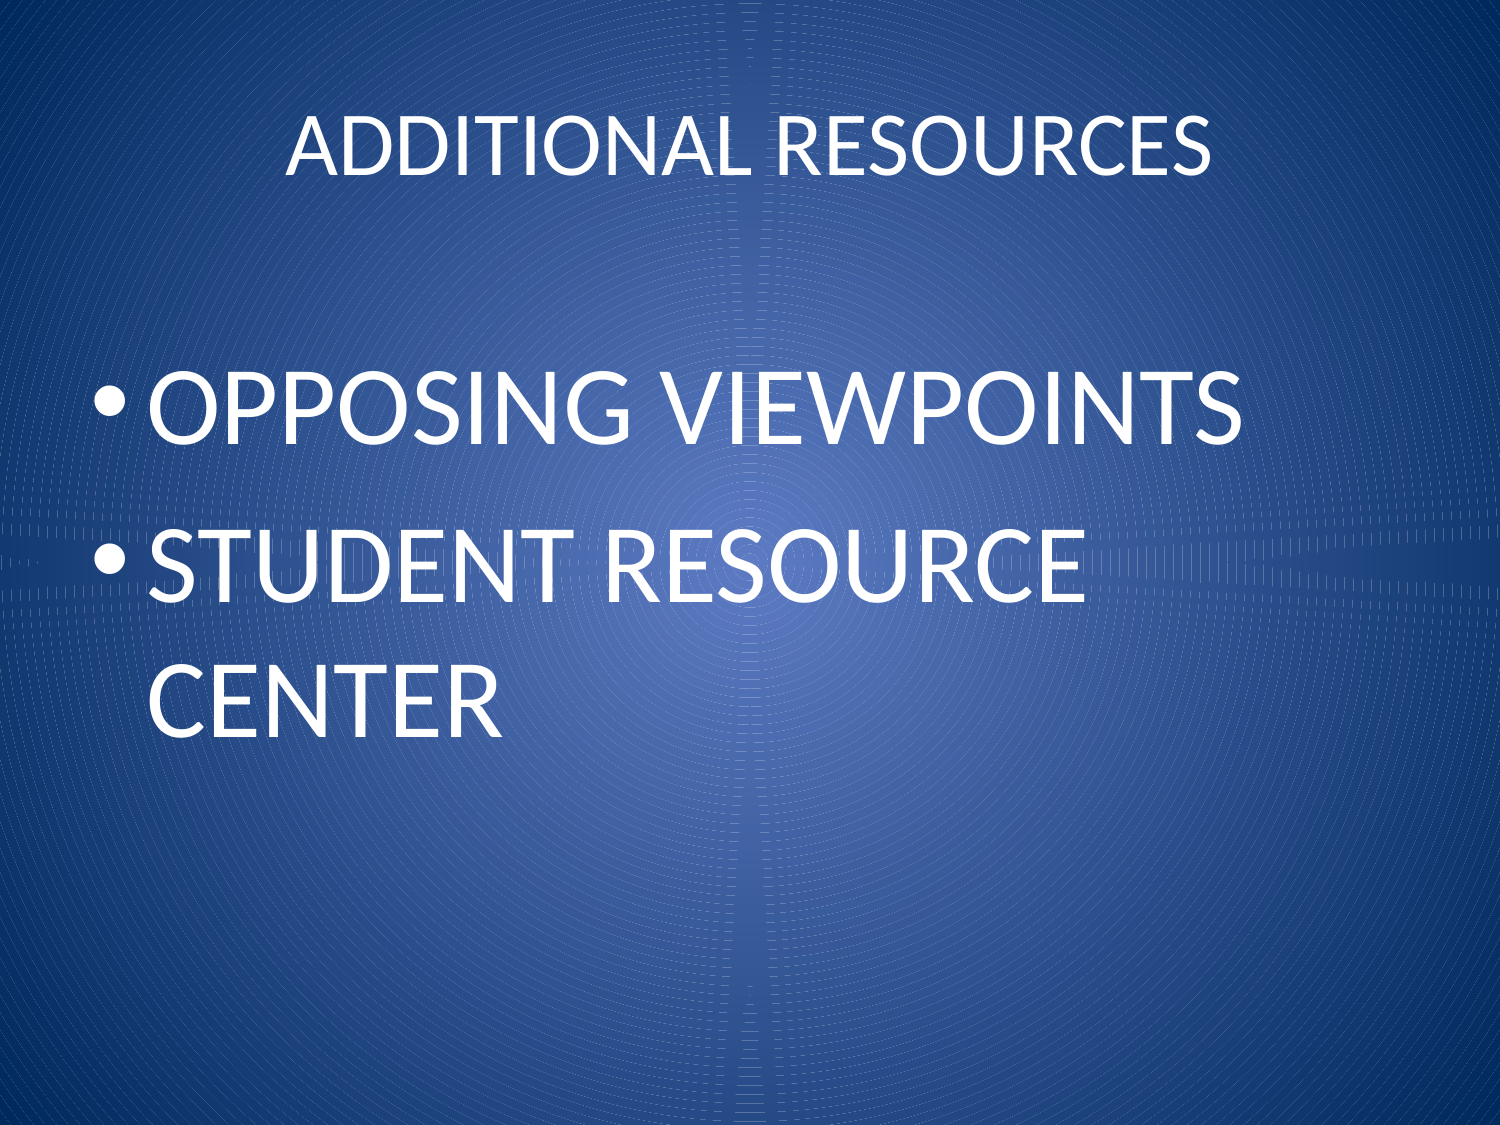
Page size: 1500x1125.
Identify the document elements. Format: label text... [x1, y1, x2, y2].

title ADDITIONAL RESOURCES [75, 45, 1425, 233]
list OPPOSING VIEWPOINTS STUDENT RESOURCE CENTER [75, 324, 1425, 1005]
